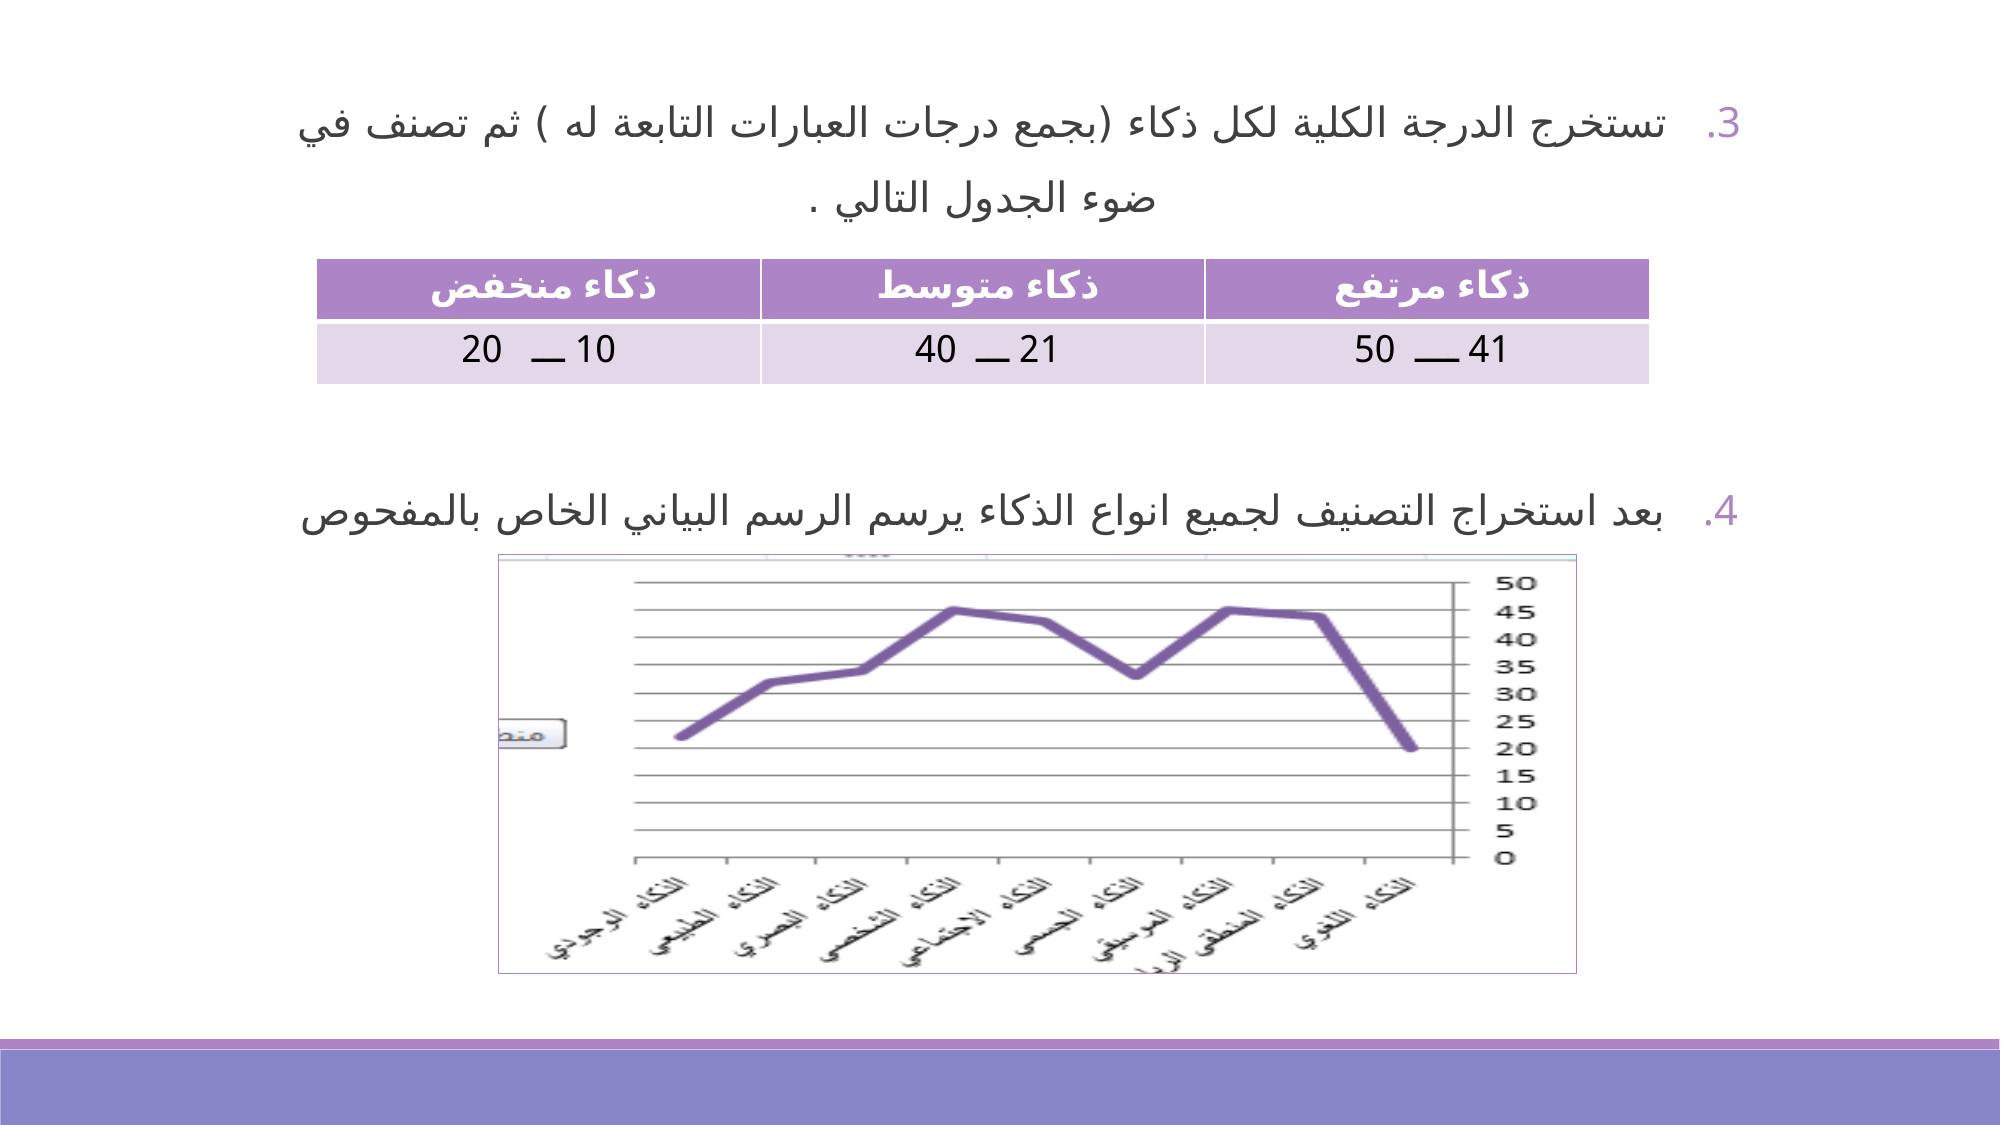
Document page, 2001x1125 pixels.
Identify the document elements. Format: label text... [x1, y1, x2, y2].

list تستخرج الدرجة الكلية لكل ذكاء (بجمع درجات العبارات التابعة له ) ثم تصنف في ضوء الجدول التالي . بعد استخراج التصنيف لجميع انواع الذكاء يرسم الرسم البياني الخاص بالمفحوص بالشكل التالي [279, 63, 1762, 696]
table_header ذكاء مرتفع [1206, 259, 1649, 319]
table_cell 41 ــــ 50 [1206, 324, 1649, 384]
table_header ذكاء منخفض [317, 259, 760, 319]
table_cell 10 ـــ 20 [317, 324, 760, 384]
table_cell 21 ـــ 40 [762, 324, 1204, 384]
picture [498, 553, 1578, 974]
table_header ذكاء متوسط [762, 259, 1204, 319]
